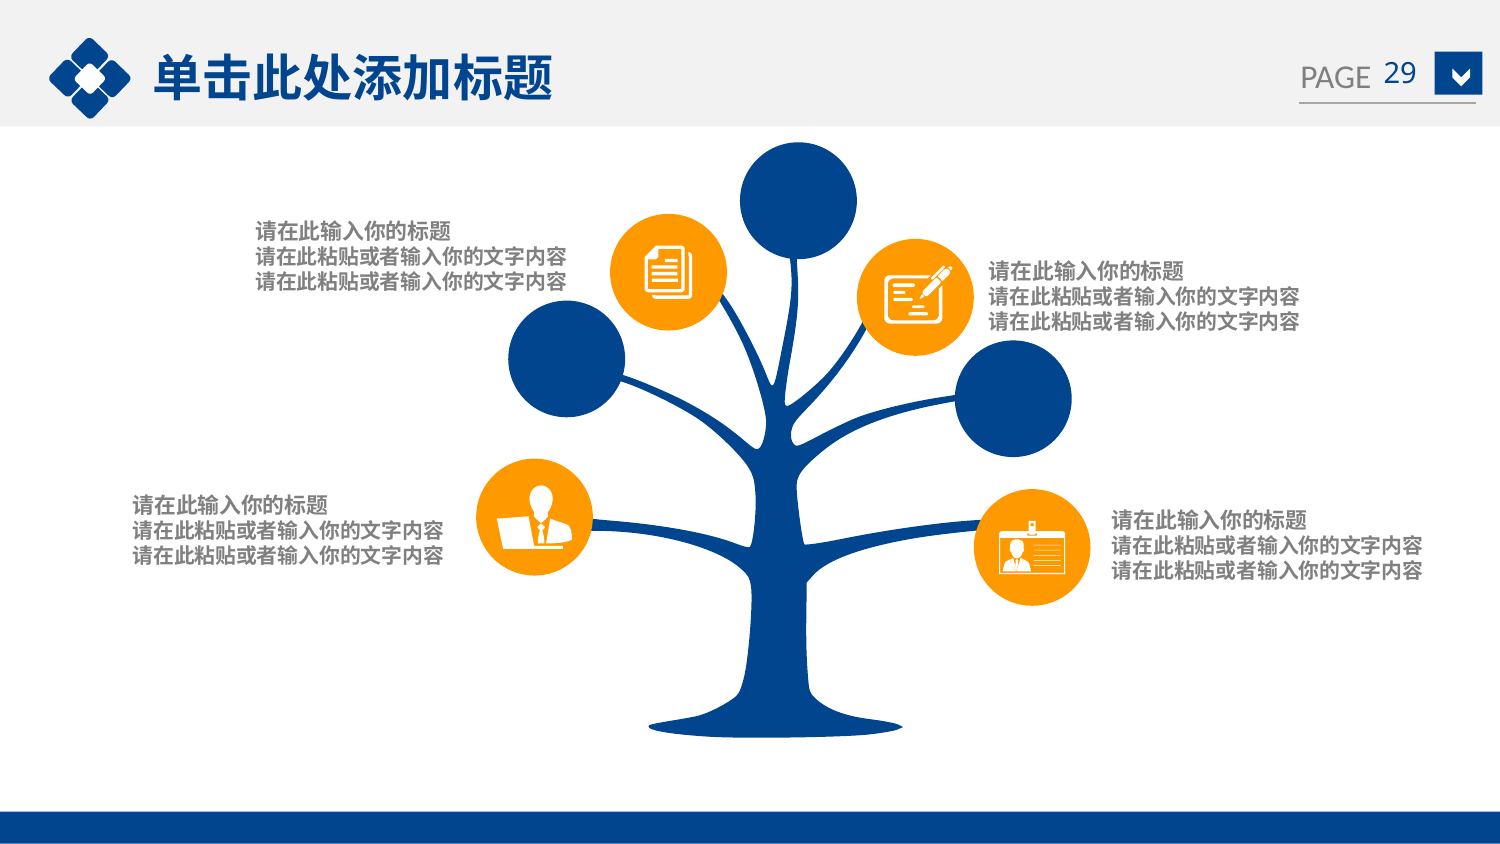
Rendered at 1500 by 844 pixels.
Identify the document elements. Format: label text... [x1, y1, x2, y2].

text_box [954, 340, 1072, 458]
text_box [475, 458, 594, 576]
text_box 请在此输入你的标题 请在此粘贴或者输入你的文字内容 请在此粘贴或者输入你的文字内容 [121, 485, 470, 574]
text_box 请在此输入你的标题 请在此粘贴或者输入你的文字内容 请在此粘贴或者输入你的文字内容 [244, 211, 599, 300]
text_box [52, 41, 127, 115]
text_box 请在此输入你的标题 请在此粘贴或者输入你的文字内容 请在此粘贴或者输入你的文字内容 [979, 251, 1333, 340]
text_box [598, 259, 968, 738]
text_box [609, 213, 728, 331]
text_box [973, 488, 1091, 606]
text_box [739, 142, 857, 260]
text_box 单击此处添加标题 [137, 38, 568, 114]
text_box 请在此输入你的标题 请在此粘贴或者输入你的文字内容 请在此粘贴或者输入你的文字内容 [1100, 500, 1456, 589]
text_box [508, 300, 626, 418]
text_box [856, 238, 975, 357]
slide_number 29 [1364, 51, 1437, 97]
